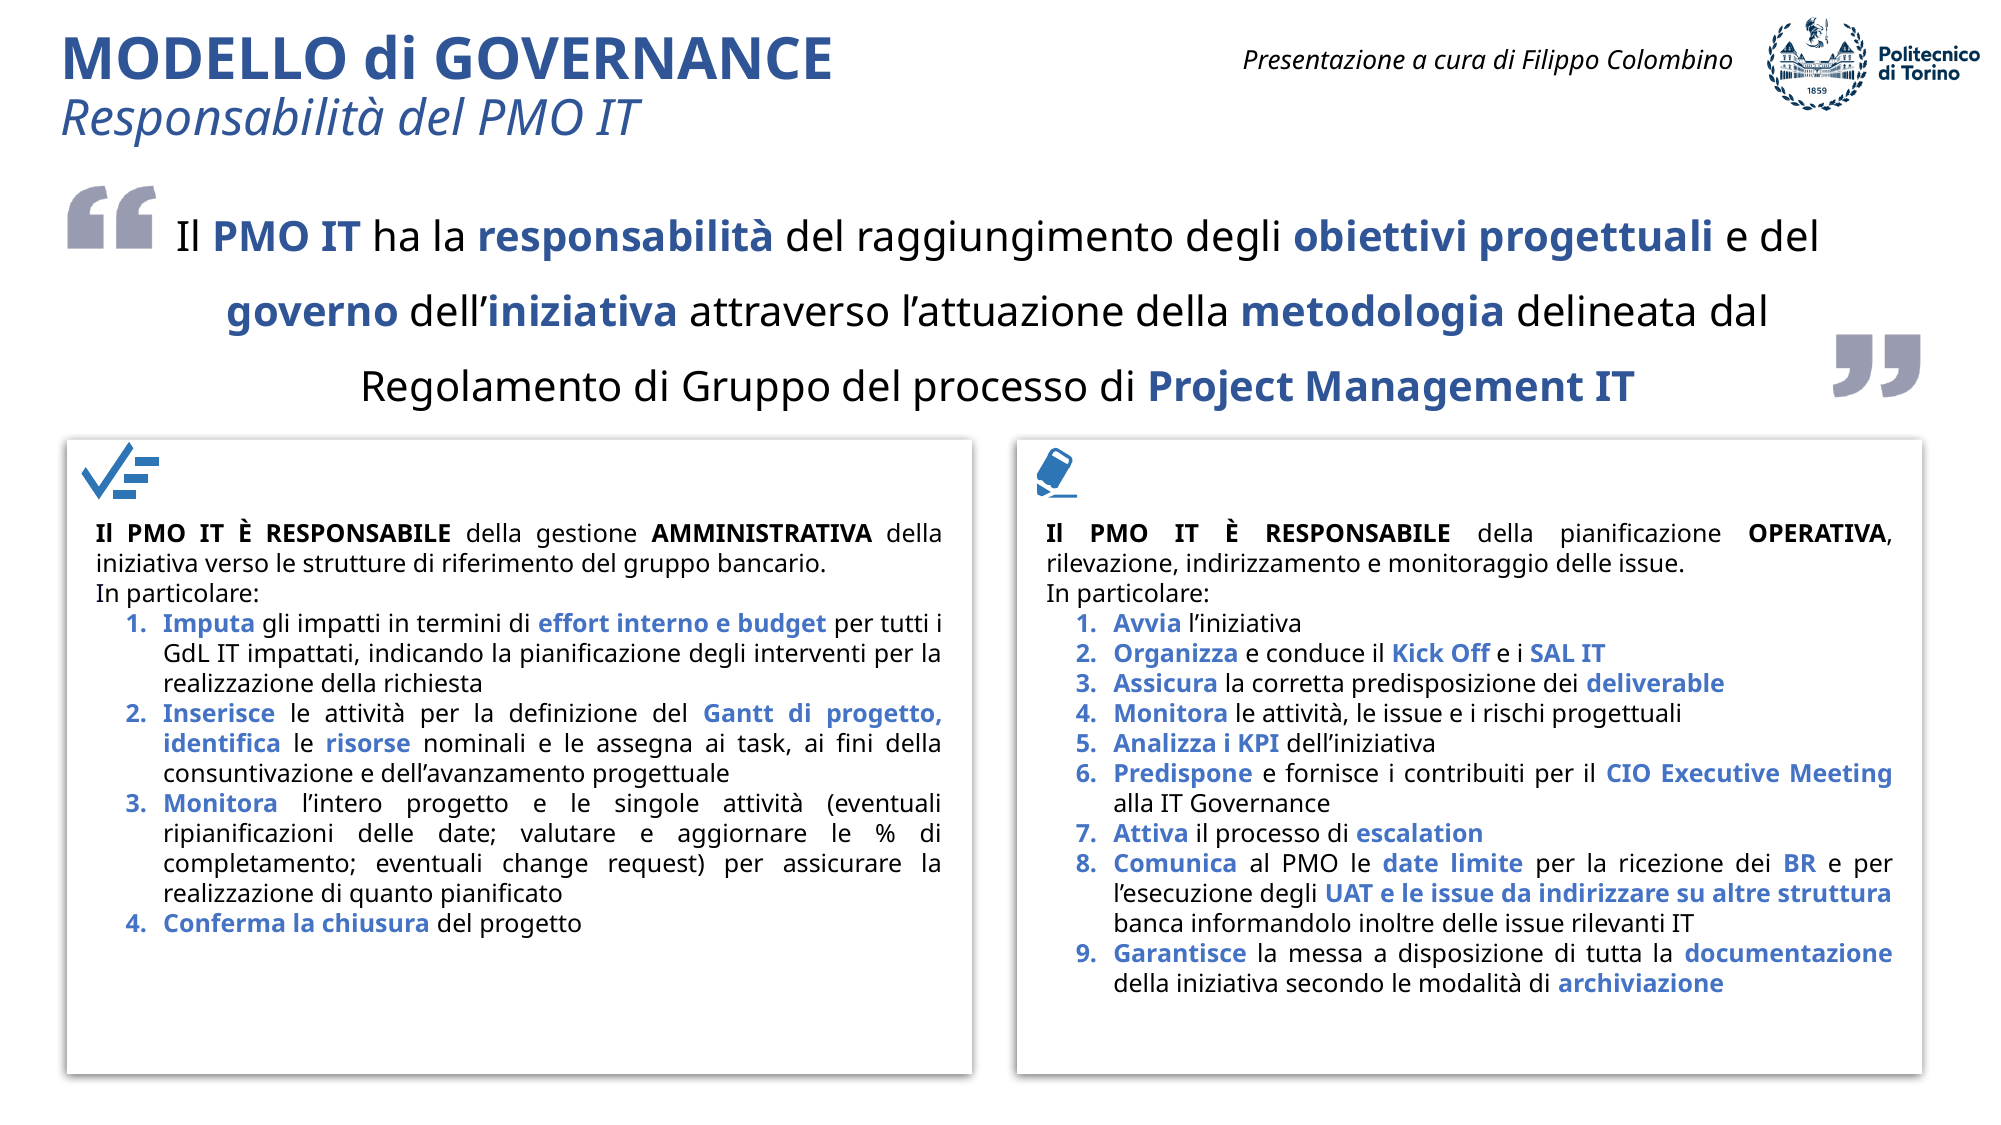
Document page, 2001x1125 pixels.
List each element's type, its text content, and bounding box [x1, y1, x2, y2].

text_box Il PMO IT È RESPONSABILE della gestione AMMINISTRATIVA della iniziativa verso le strutture di riferimento del gruppo bancario. In particolare: Imputa gli impatti in termini di effort interno e budget per tutti i GdL IT impattati, indicando la pianificazione degli interventi per la realizzazione della richiesta Inserisce le attività per la definizione del Gantt di progetto, identifica le risorse nominali e le assegna ai task, ai fini della consuntivazione e dell’avanzamento progettuale Monitora l’intero progetto e le singole attività (eventuali ripianificazioni delle date; valutare e aggiornare le % di completamento; eventuali change request) per assicurare la realizzazione di quanto pianificato Conferma la chiusura del progetto [95, 517, 943, 972]
text_box [1048, 494, 1078, 498]
picture [1767, 17, 1980, 111]
text_box [1017, 489, 1923, 1075]
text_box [71, 402, 170, 548]
text_box [66, 489, 972, 1075]
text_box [66, 177, 1923, 489]
text_box [1037, 489, 1051, 497]
text_box Il PMO IT È RESPONSABILE della pianificazione OPERATIVA, rilevazione, indirizzamento e monitoraggio delle issue. In particolare: Avvia l’iniziativa Organizza e conduce il Kick Off e i SAL IT Assicura la corretta predisposizione dei deliverable Monitora le attività, le issue e i rischi progettuali Analizza i KPI dell’iniziativa Predispone e fornisce i contribuiti per il CIO Executive Meeting alla IT Governance Attiva il processo di escalation Comunica al PMO le date limite per la ricezione dei BR e per l’esecuzione degli UAT e le issue da indirizzare su altre struttura banca informandolo inoltre delle issue rilevanti IT Garantisce la messa a disposizione di tutta la documentazione della iniziativa secondo le modalità di archiviazione [1046, 517, 1894, 972]
text_box MODELLO di GOVERNANCE Responsabilità del PMO IT [45, 21, 1973, 84]
